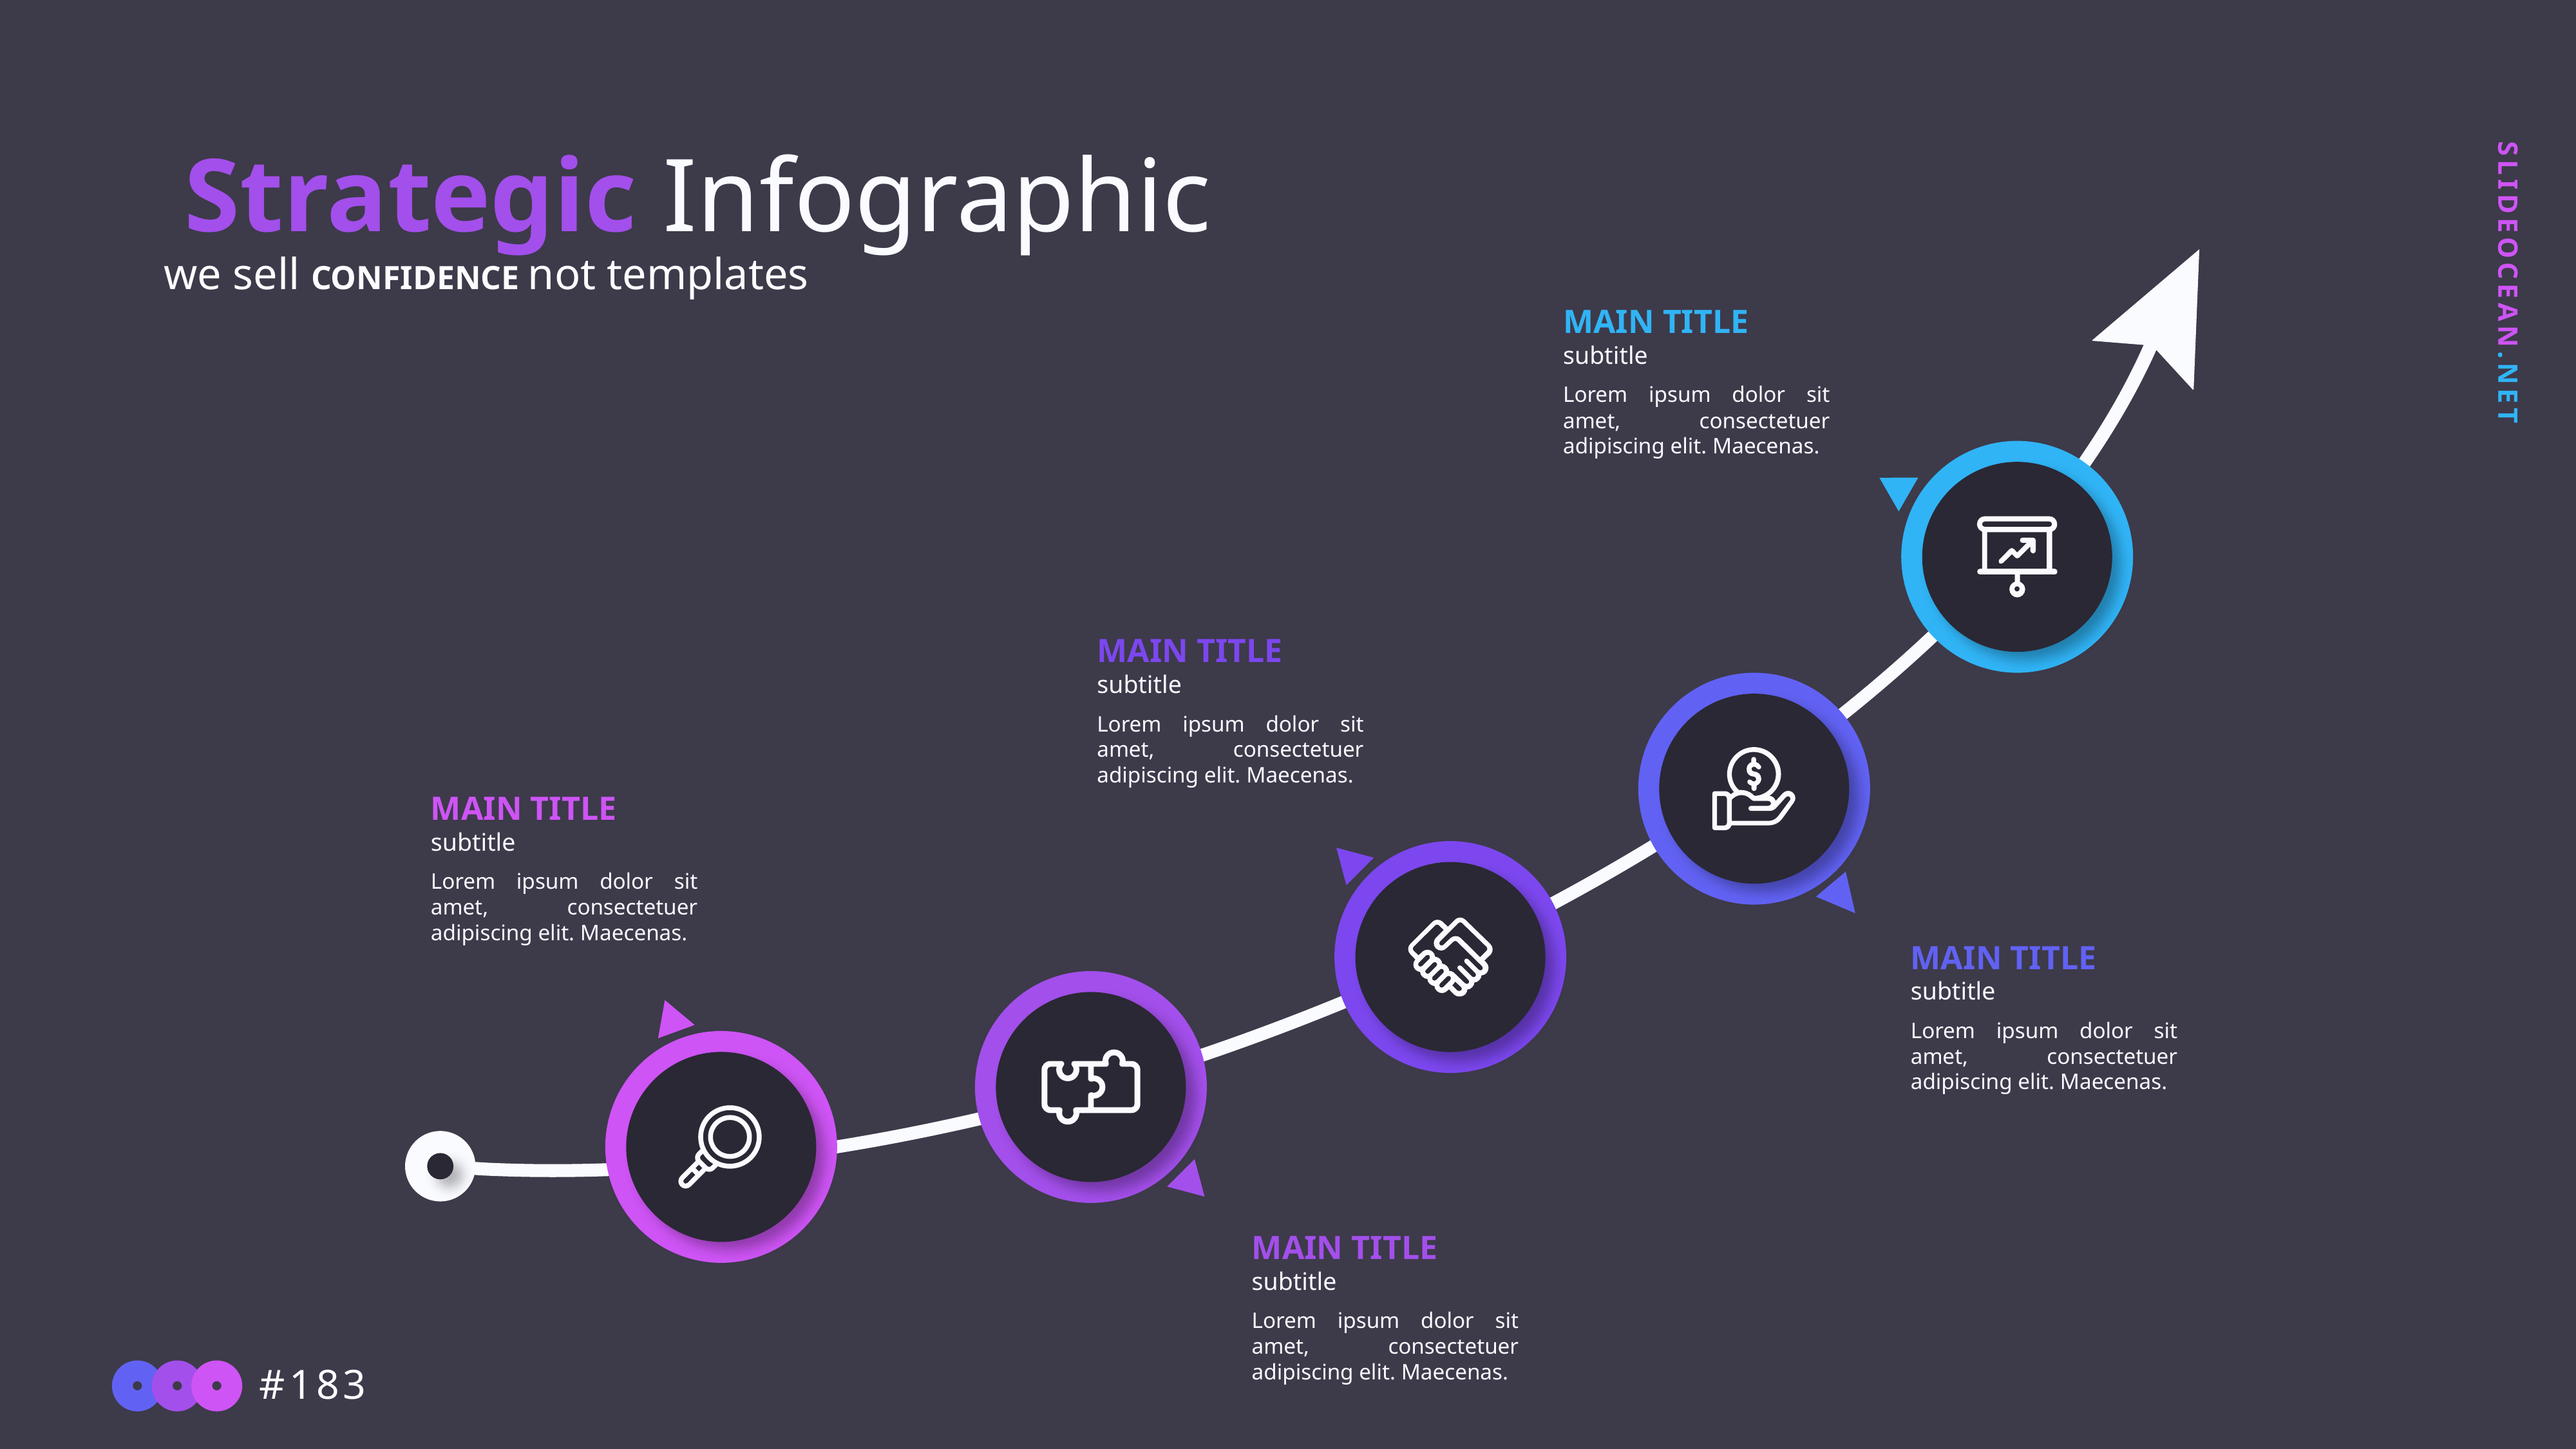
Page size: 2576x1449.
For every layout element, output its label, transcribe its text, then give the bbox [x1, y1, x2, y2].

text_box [1328, 840, 1567, 1074]
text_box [1712, 746, 1797, 831]
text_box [1976, 516, 2058, 598]
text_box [390, 242, 2277, 1202]
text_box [1900, 931, 2188, 1101]
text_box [421, 782, 708, 951]
text_box #183 [259, 1359, 1065, 1408]
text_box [1877, 440, 2134, 674]
text_box we sell CONFIDENCE not templates [164, 247, 390, 299]
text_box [1242, 1221, 1529, 1390]
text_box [677, 1104, 765, 1189]
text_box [1087, 625, 1374, 794]
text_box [974, 971, 1213, 1204]
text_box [1638, 672, 1871, 918]
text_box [1553, 296, 1841, 465]
text_box Strategic Infographic [175, 126, 1221, 247]
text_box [605, 998, 838, 1264]
